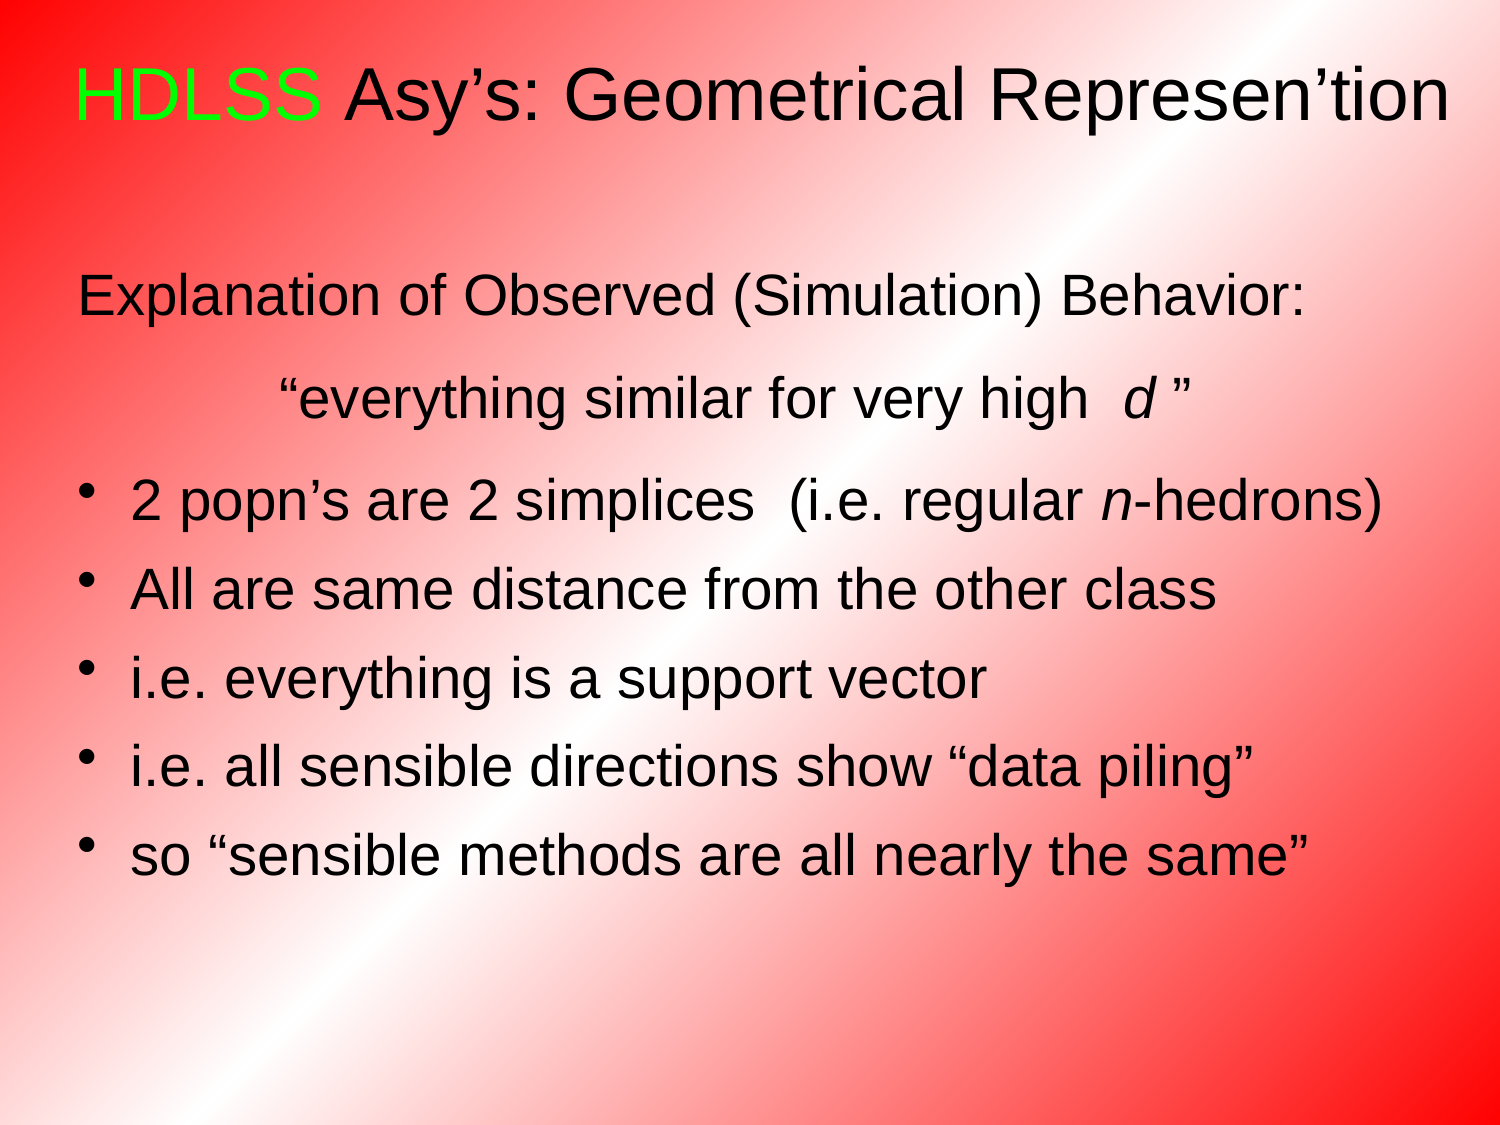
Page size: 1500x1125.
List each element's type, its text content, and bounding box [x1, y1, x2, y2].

list Explanation of Observed (Simulation) Behavior: “everything similar for very high d ” 2 popn’s are 2 simplices (i.e. regular n-hedrons) All are same distance from the other class i.e. everything is a support vector i.e. all sensible directions show “data piling” so “sensible methods are all nearly the same” [62, 242, 1425, 1050]
title HDLSS Asy’s: Geometrical Represen’tion [50, 24, 1475, 156]
